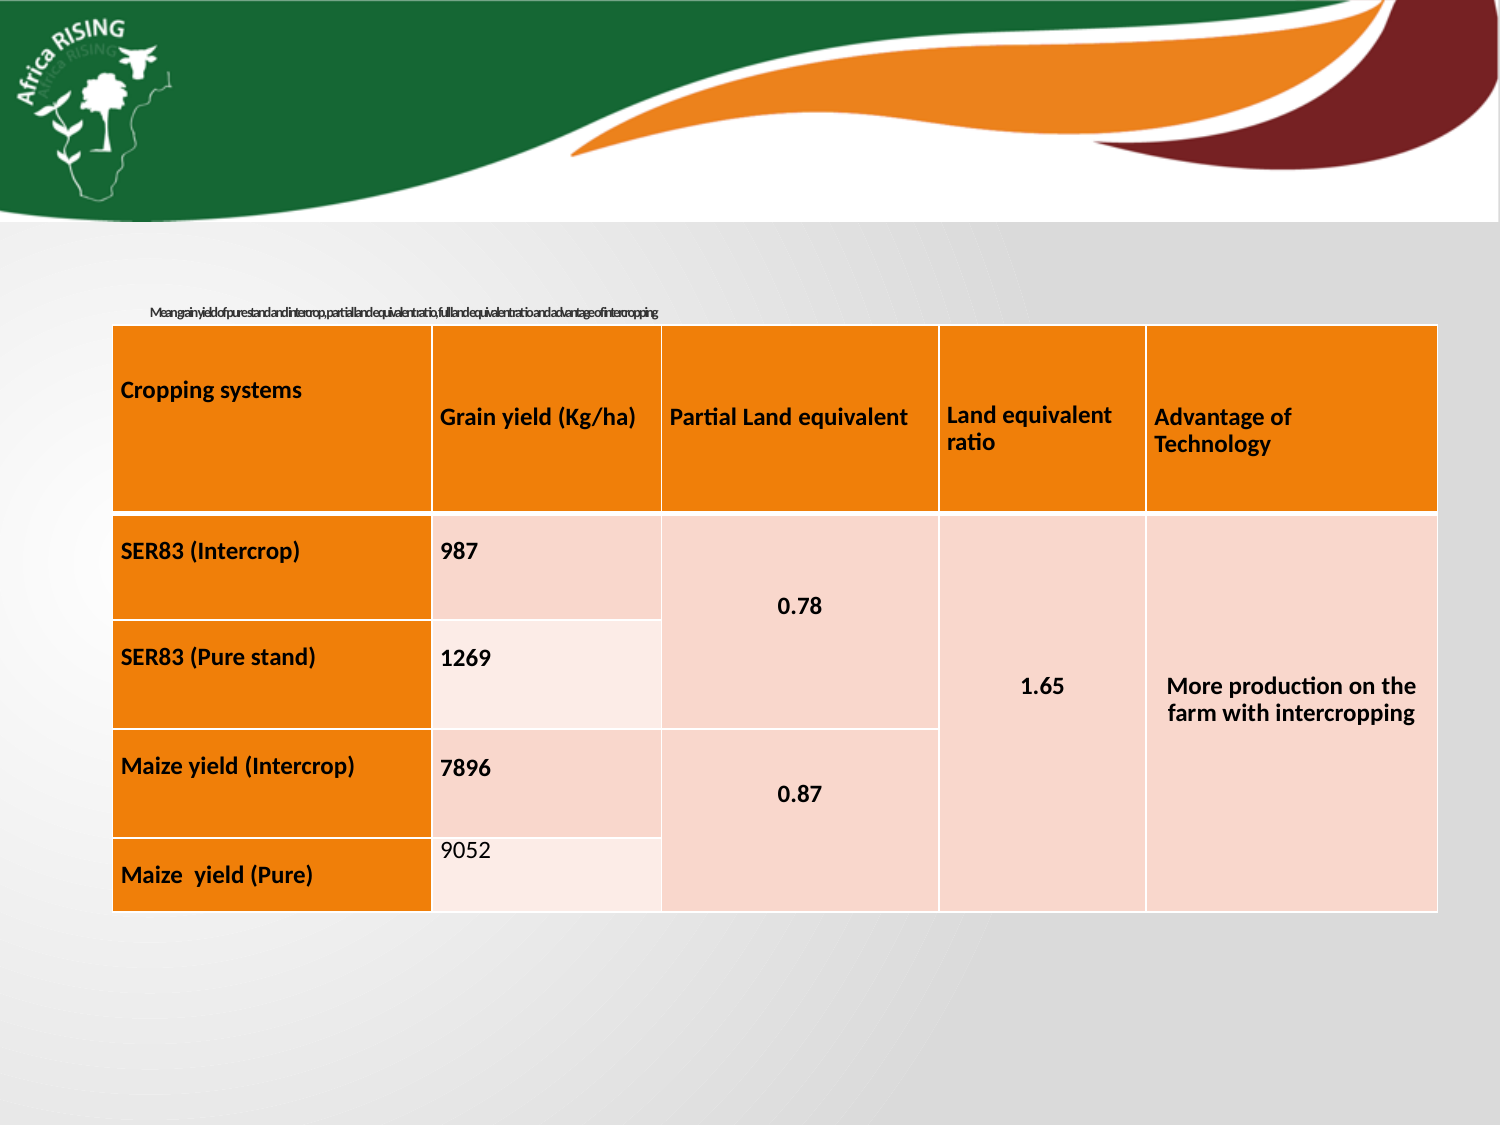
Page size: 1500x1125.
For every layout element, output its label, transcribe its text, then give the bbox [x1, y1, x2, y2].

table_cell 7896 [433, 730, 661, 837]
table_cell SER83 (Pure stand) [113, 621, 431, 728]
table_cell 1269 [433, 621, 661, 728]
table_cell 987 [433, 516, 661, 619]
table_header Advantage of Technology [1147, 326, 1437, 511]
table_cell More production on the farm with intercropping [1147, 516, 1437, 911]
table_cell 0.78 [662, 516, 938, 728]
table_cell 9052 [433, 839, 661, 911]
table_header Grain yield (Kg/ha) [433, 326, 661, 511]
table_cell Maize yield (Intercrop) [113, 730, 431, 837]
table_cell Maize yield (Pure) [113, 839, 431, 911]
table_header Cropping systems [113, 326, 431, 511]
table_cell SER83 (Intercrop) [113, 516, 431, 619]
table_header Partial Land equivalent [662, 326, 938, 511]
table_cell 0.87 [662, 730, 938, 911]
table_cell 1.65 [940, 516, 1145, 911]
picture [0, 0, 1499, 222]
table_header Land equivalent ratio [940, 326, 1145, 511]
title Mean grain yield of pure stand and intercrop, partial land equivalent ratio, full land equivalent ratio and advantage of intercropping [135, 175, 1373, 324]
